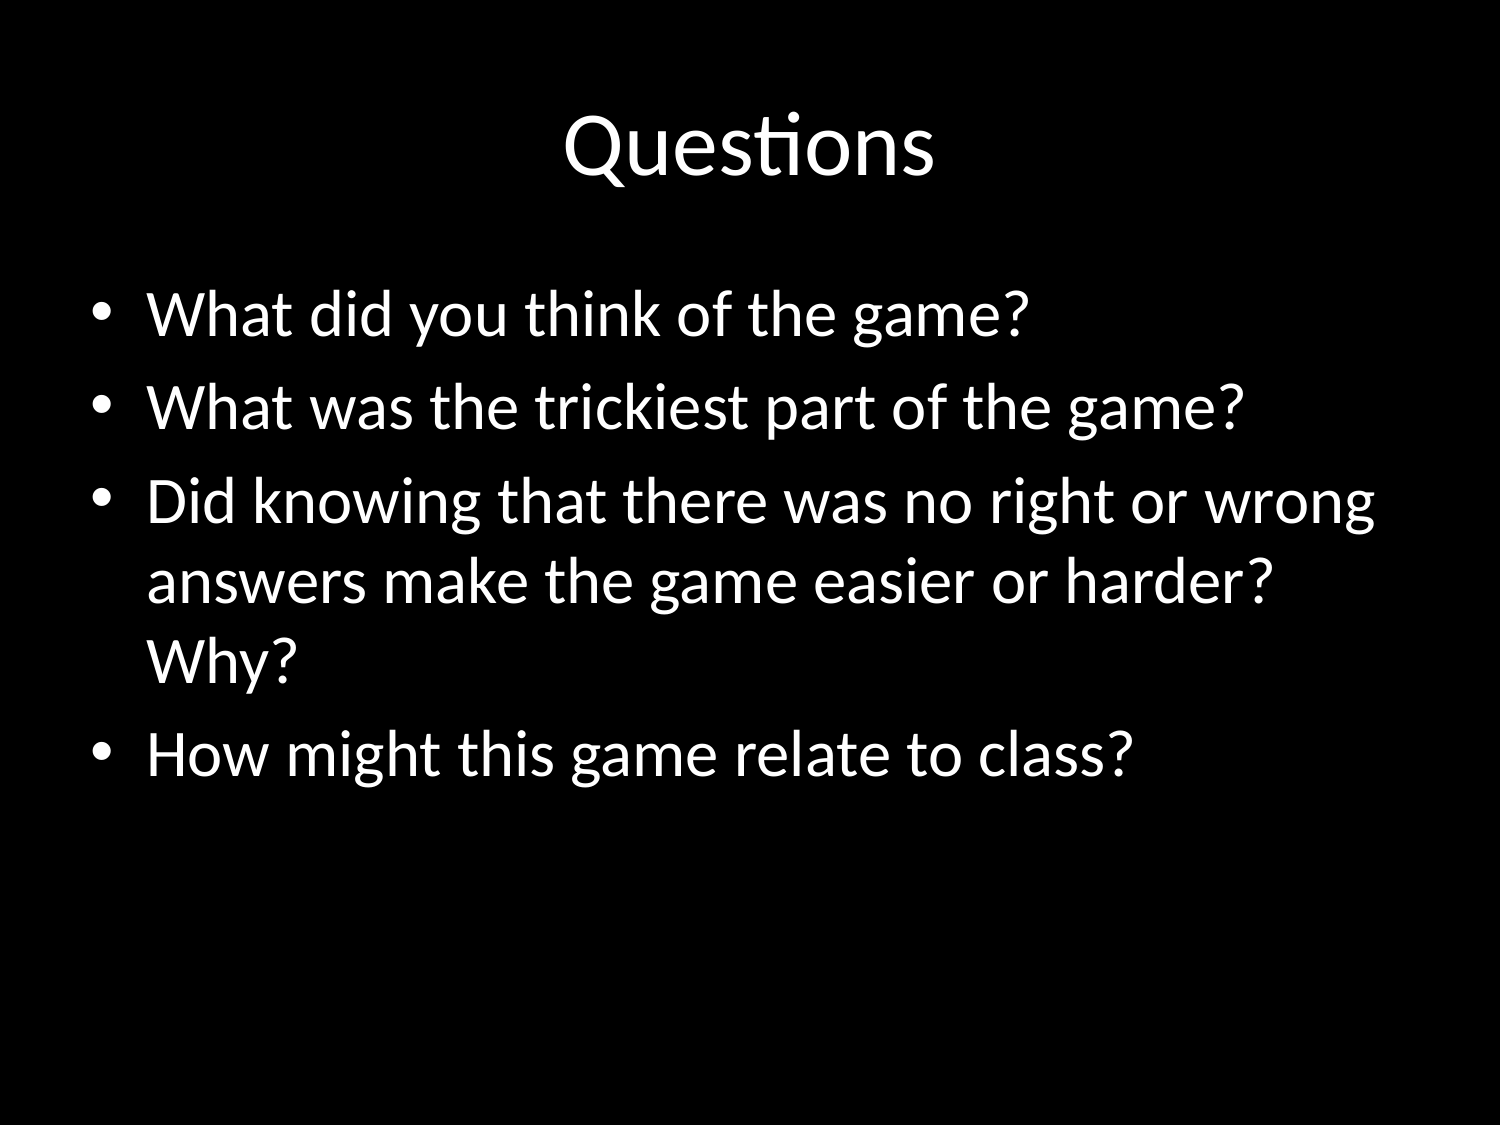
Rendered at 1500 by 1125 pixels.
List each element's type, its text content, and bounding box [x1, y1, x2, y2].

list What did you think of the game? What was the trickiest part of the game? Did knowing that there was no right or wrong answers make the game easier or harder? Why? How might this game relate to class? [75, 262, 1425, 1005]
title Questions [75, 45, 1425, 233]
